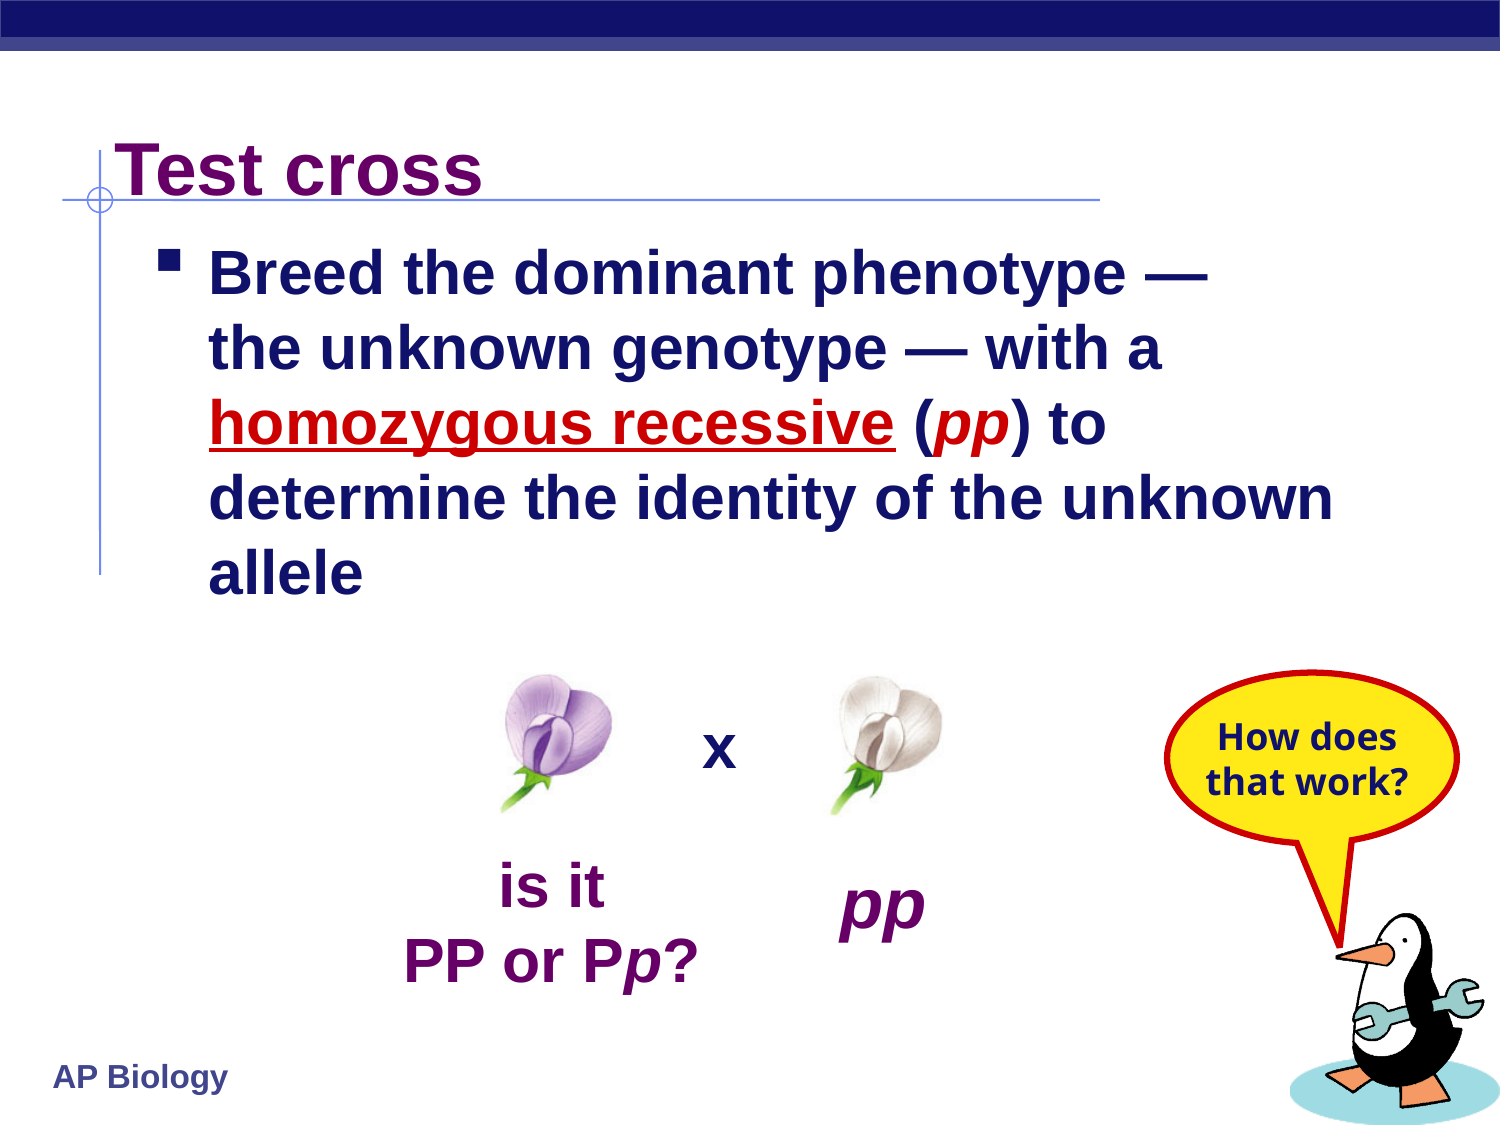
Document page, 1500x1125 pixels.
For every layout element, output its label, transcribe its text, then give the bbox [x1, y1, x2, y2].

text_box is it PP or Pp? [388, 837, 716, 1003]
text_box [499, 668, 948, 819]
list Breed the dominant phenotype — the unknown genotype — with a homozygous recessive (pp) to determine the identity of the unknown allele [137, 224, 1413, 650]
text_box pp [825, 850, 942, 950]
title Test cross [99, 112, 1375, 238]
text_box How does that work? [1167, 672, 1457, 910]
picture [1290, 912, 1500, 1125]
